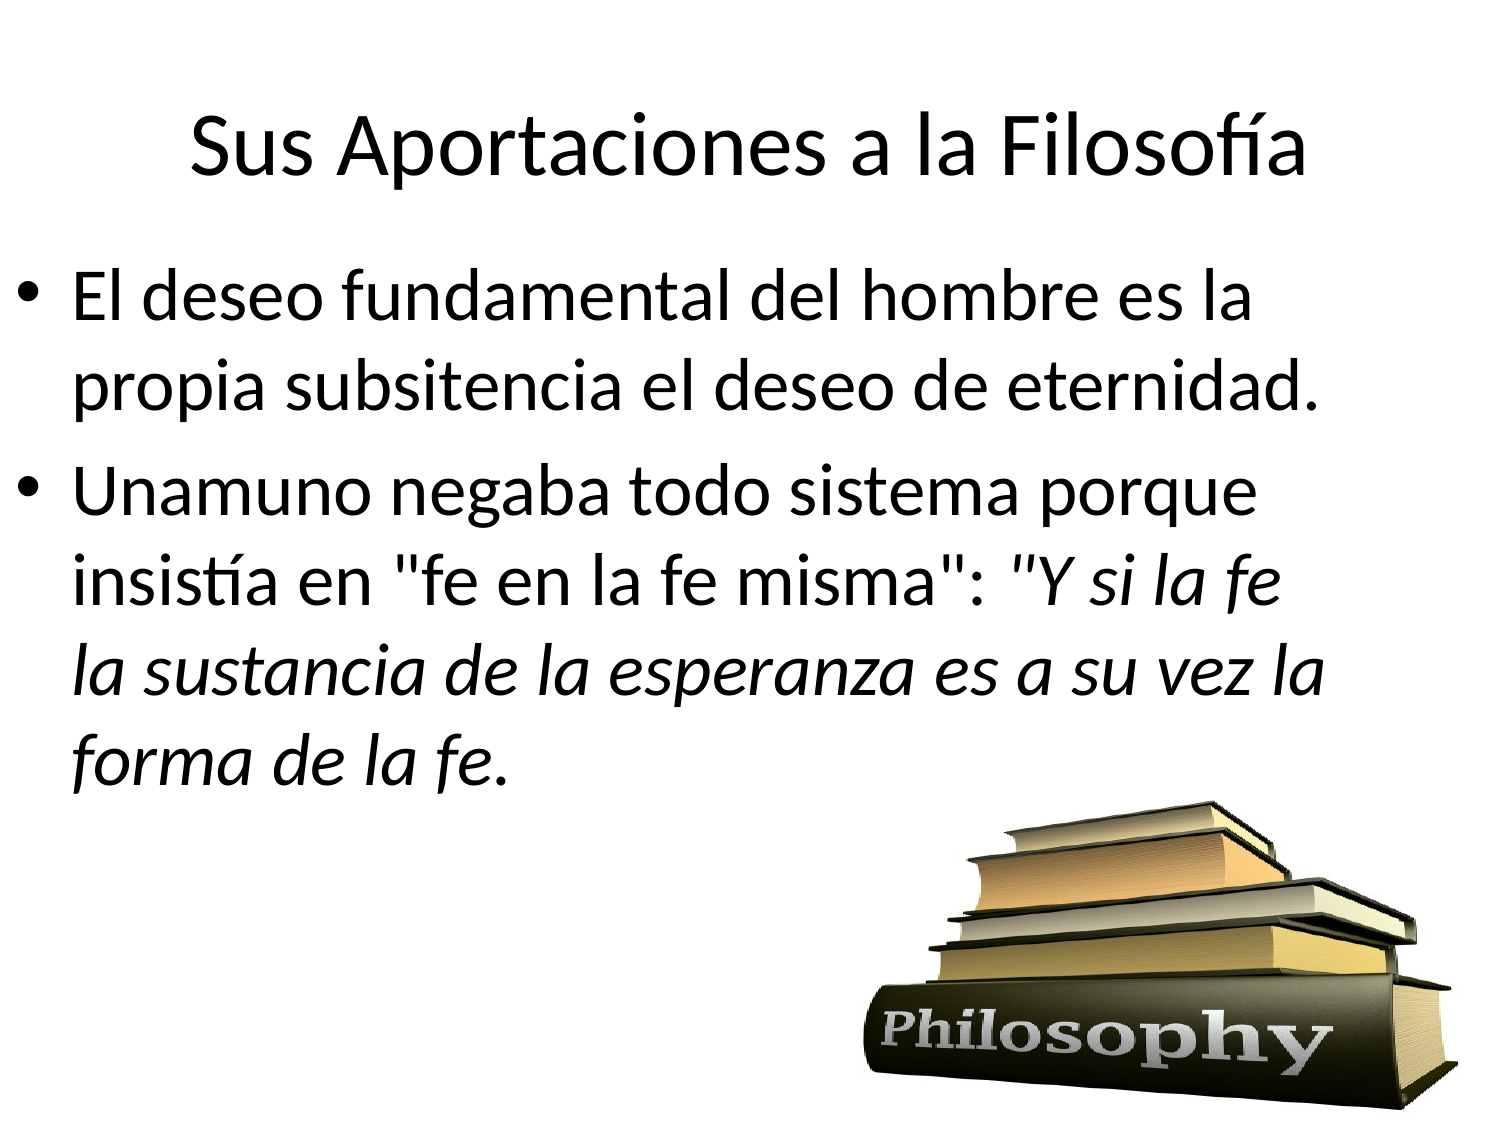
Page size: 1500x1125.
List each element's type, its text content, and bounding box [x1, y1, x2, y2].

title Sus Aportaciones a la Filosofía [75, 45, 1425, 233]
picture [837, 787, 1500, 1125]
list El deseo fundamental del hombre es la propia subsitencia el deseo de eternidad. Unamuno negaba todo sistema porque insistía en "fe en la fe misma": "Y si la fe la sustancia de la esperanza es a su vez la forma de la fe. [0, 237, 1350, 775]
